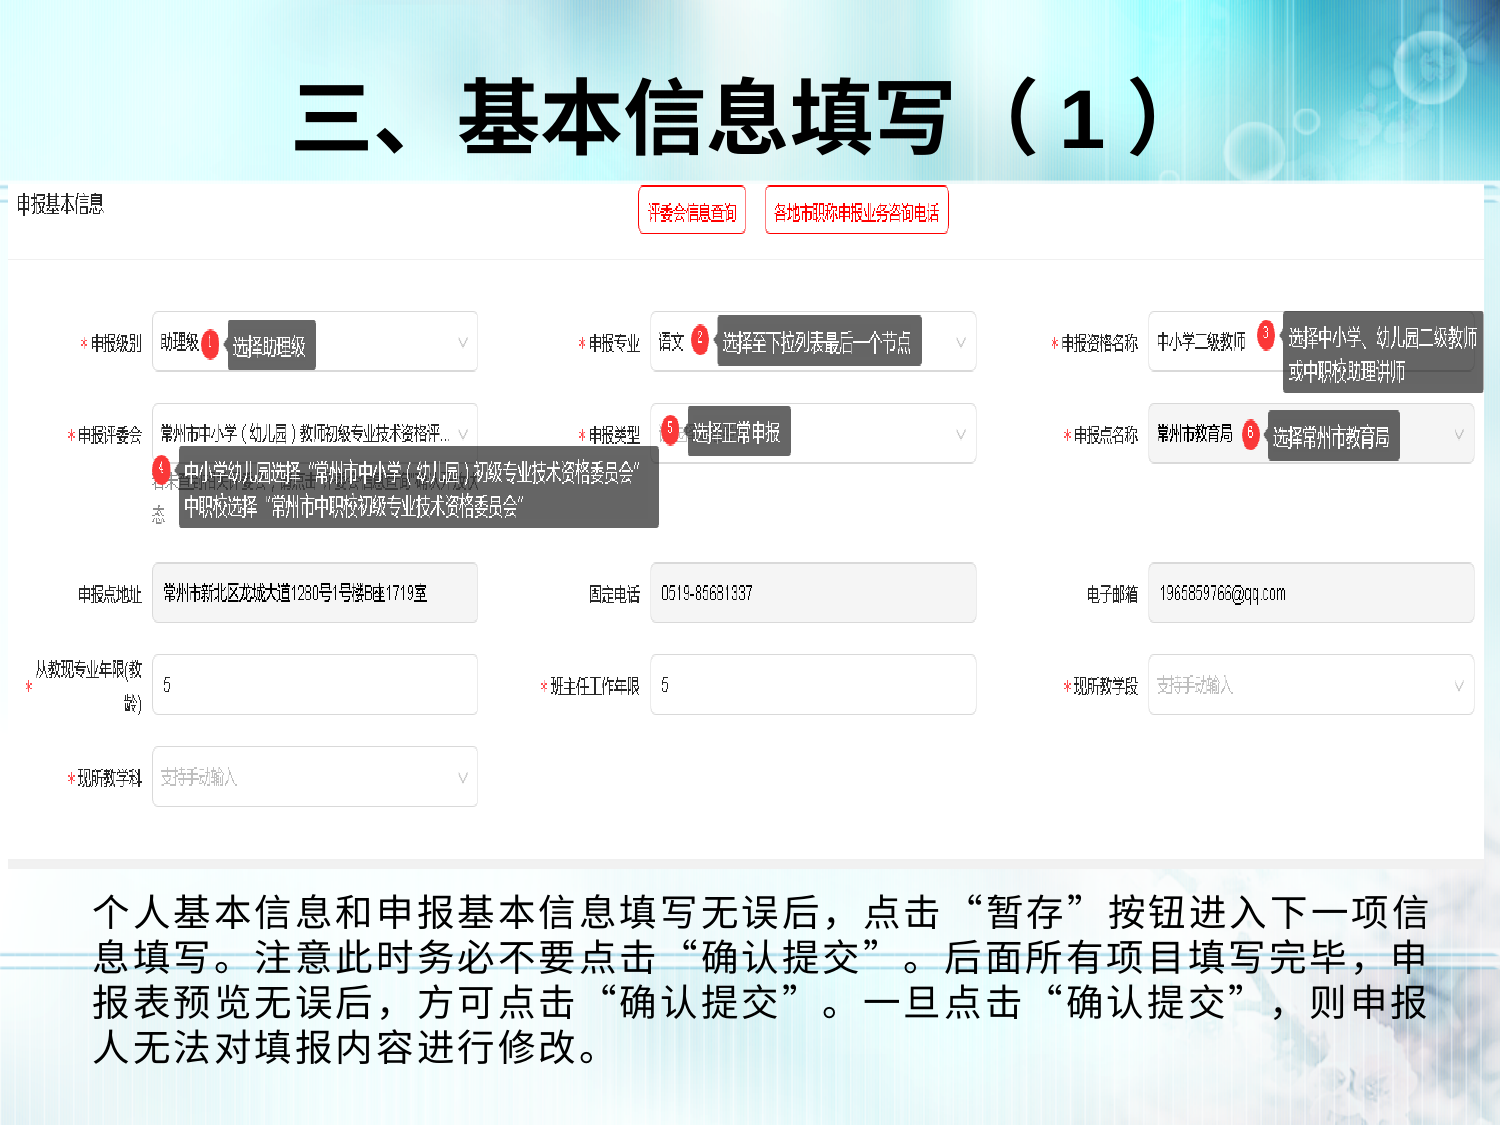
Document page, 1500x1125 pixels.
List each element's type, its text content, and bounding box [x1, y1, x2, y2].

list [8, 184, 1484, 869]
picture [0, 0, 1500, 1125]
title 三、基本信息填写（1） [74, 45, 1426, 184]
text_box 个人基本信息和申报基本信息填写无误后，点击“暂存”按钮进入下一项信息填写。注意此时务必不要点击“确认提交”。后面所有项目填写完毕，申报表预览无误后，方可点击“确认提交”。一旦点击“确认提交”，则申报人无法对填报内容进行修改。 [77, 881, 1465, 1121]
